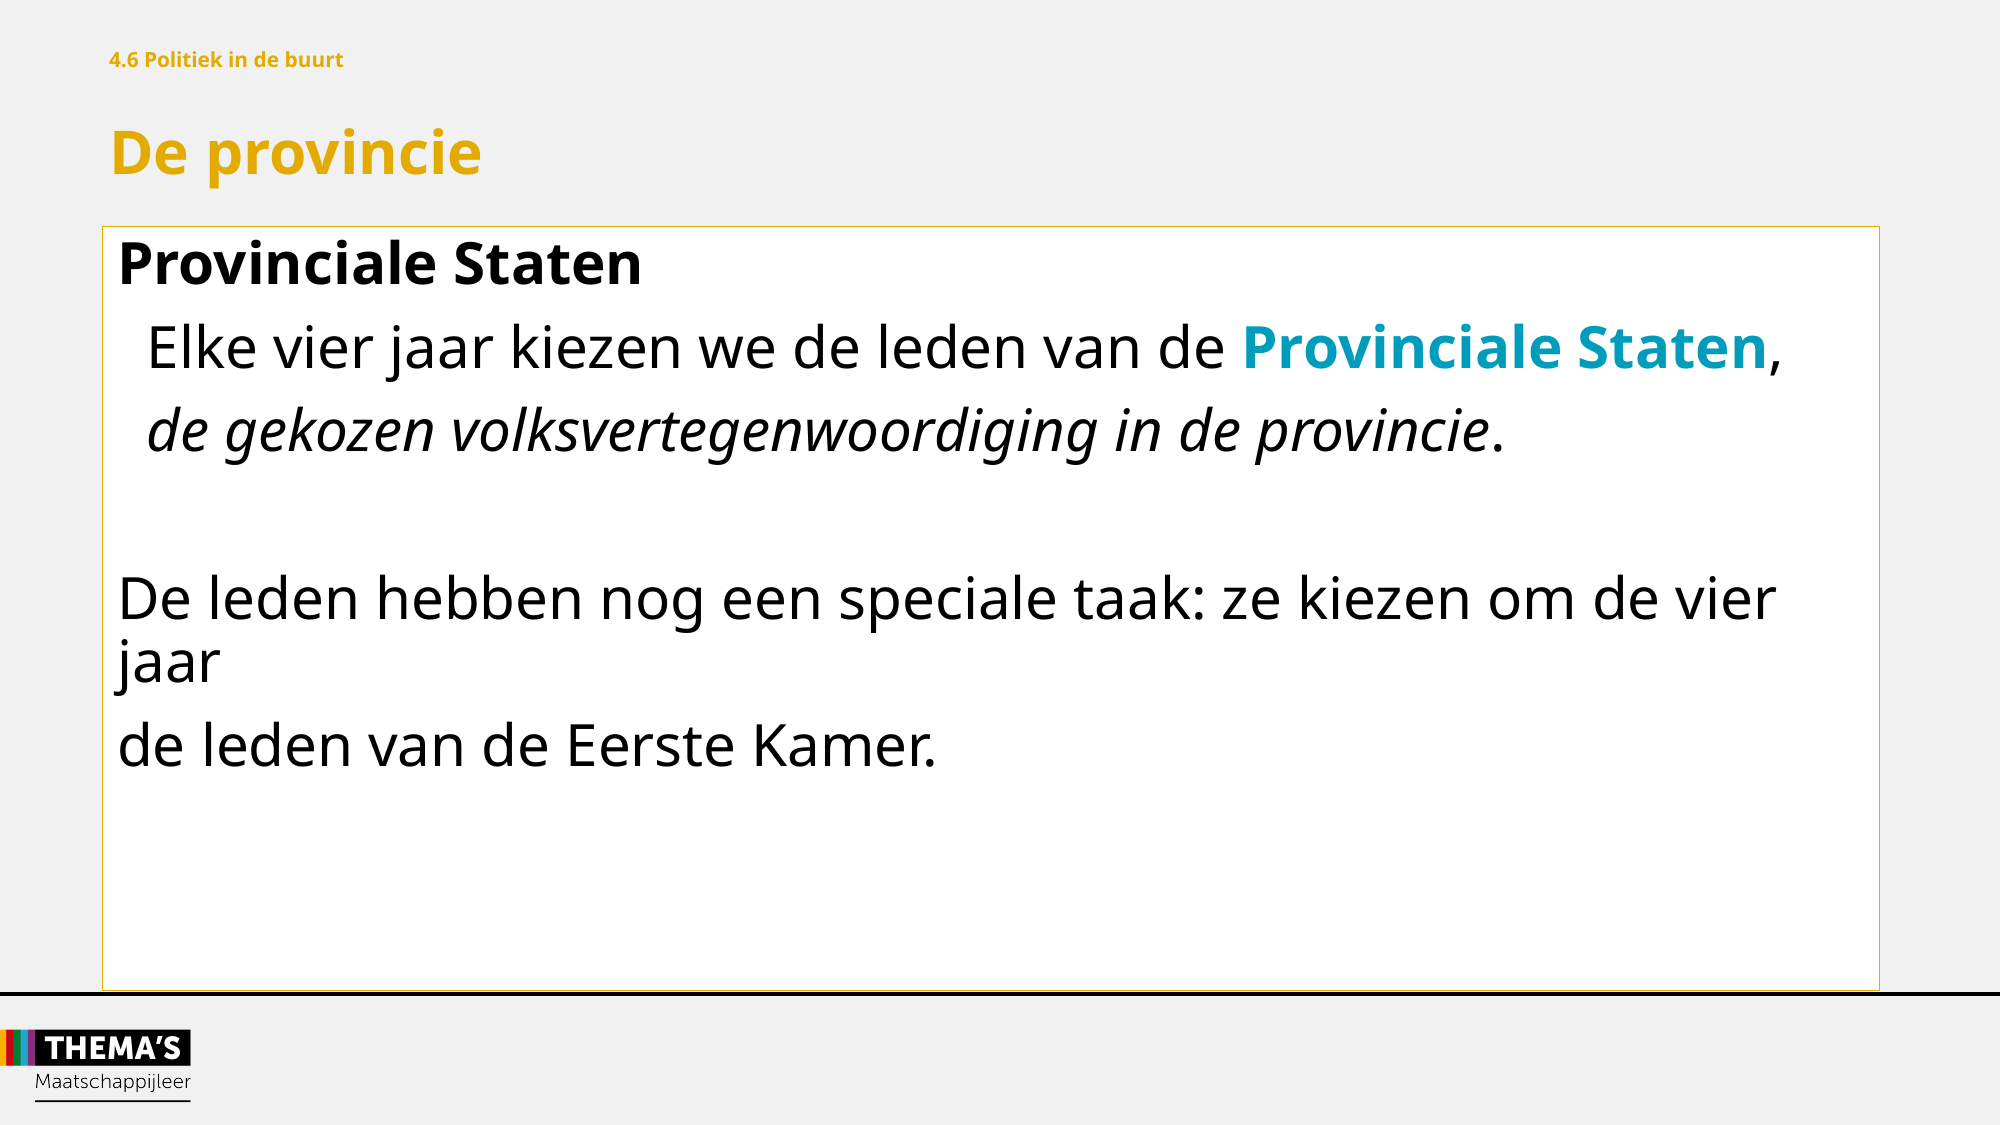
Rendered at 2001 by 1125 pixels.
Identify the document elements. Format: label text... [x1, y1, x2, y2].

list 4.6 Politiek in de buurt [94, 33, 941, 88]
list Provinciale Staten Elke vier jaar kiezen we de leden van de Provinciale Staten, de gekozen volksvertegenwoordiging in de provincie. De leden hebben nog een speciale taak: ze kiezen om de vier jaar de leden van de Eerste Kamer. [102, 226, 1880, 991]
list De provincie [94, 114, 1879, 205]
picture [0, 993, 203, 1125]
